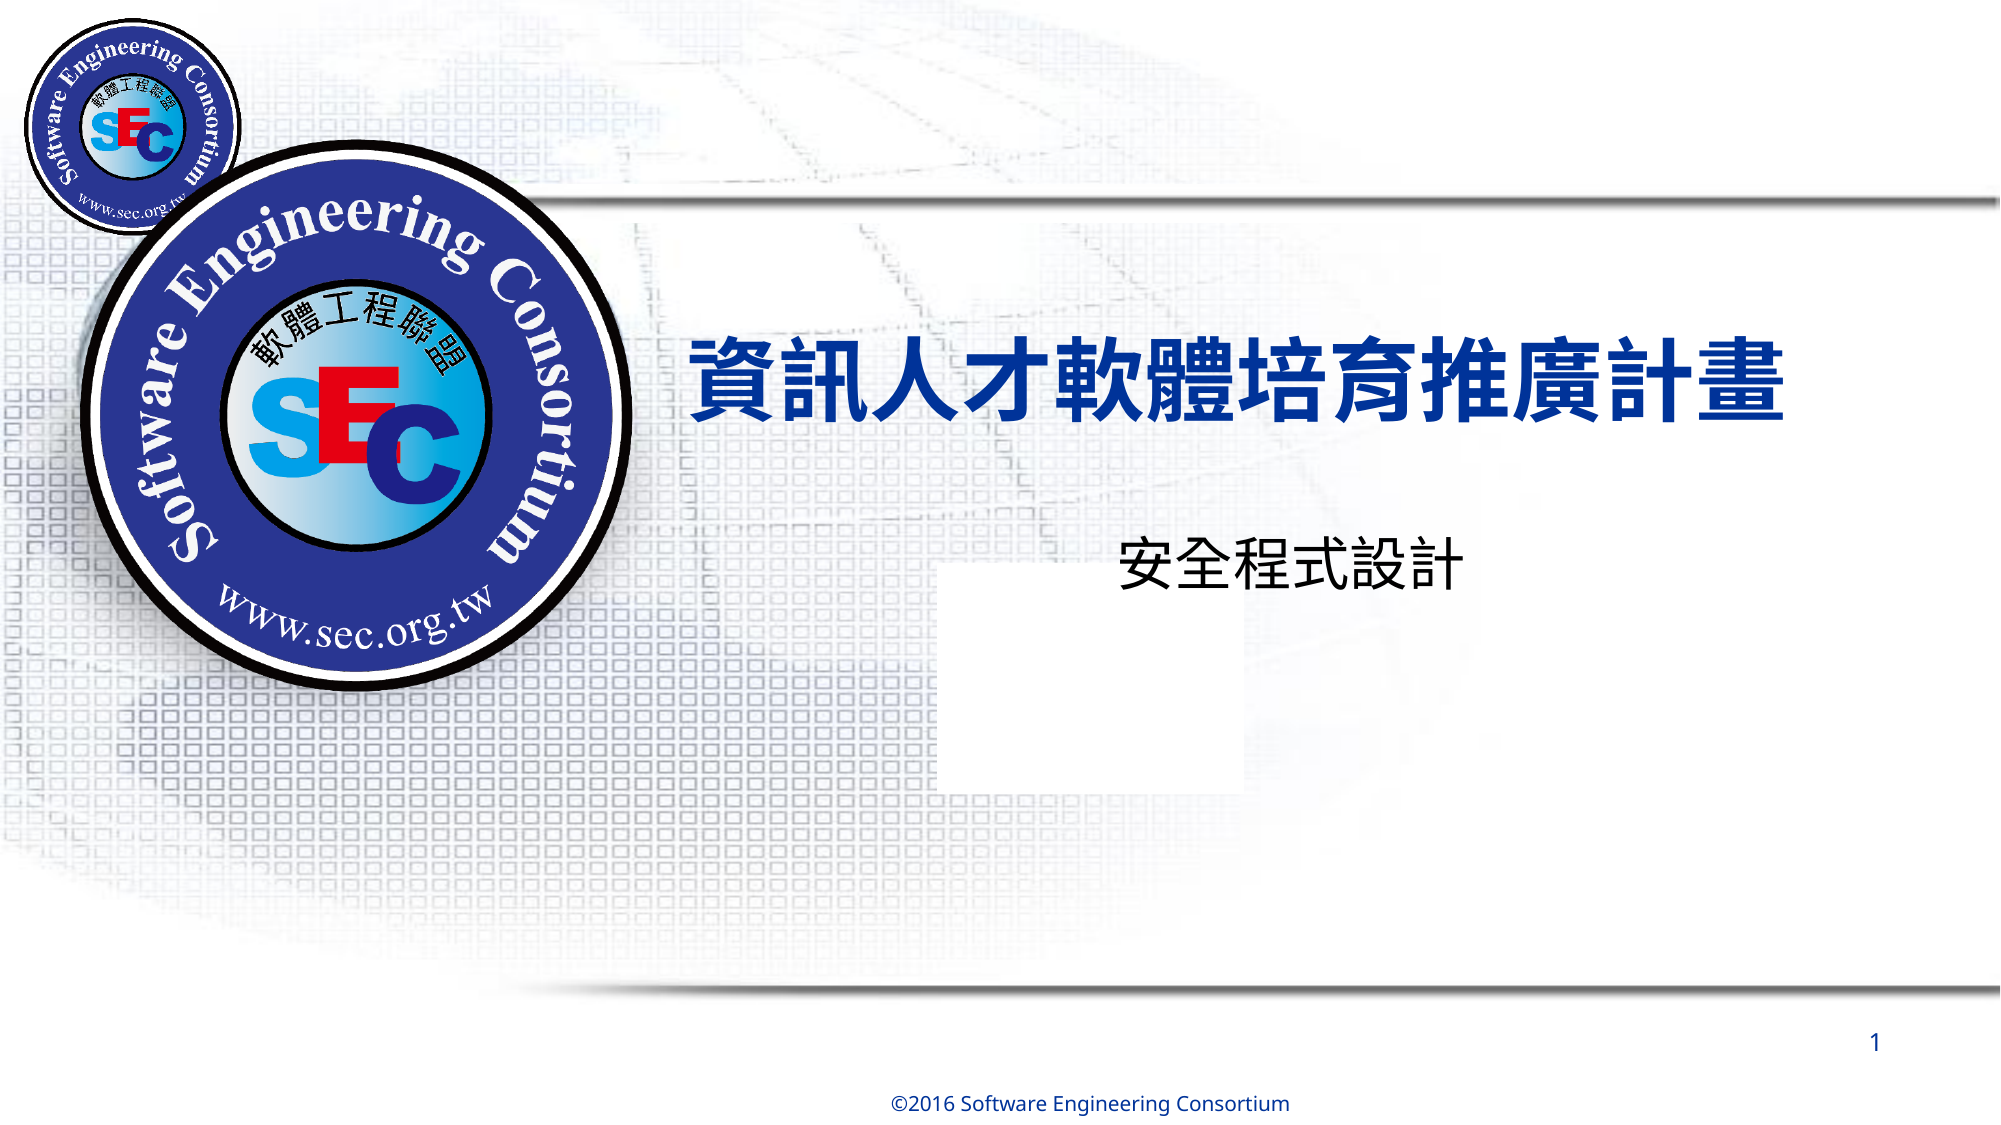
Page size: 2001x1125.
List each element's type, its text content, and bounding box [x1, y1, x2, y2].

slide_number ‹#› [1481, 1019, 1898, 1094]
subtitle 安全程式設計 [615, 519, 1968, 656]
picture [0, 0, 2001, 1125]
title 資訊人才軟體培育推廣計畫 [671, 282, 1875, 475]
